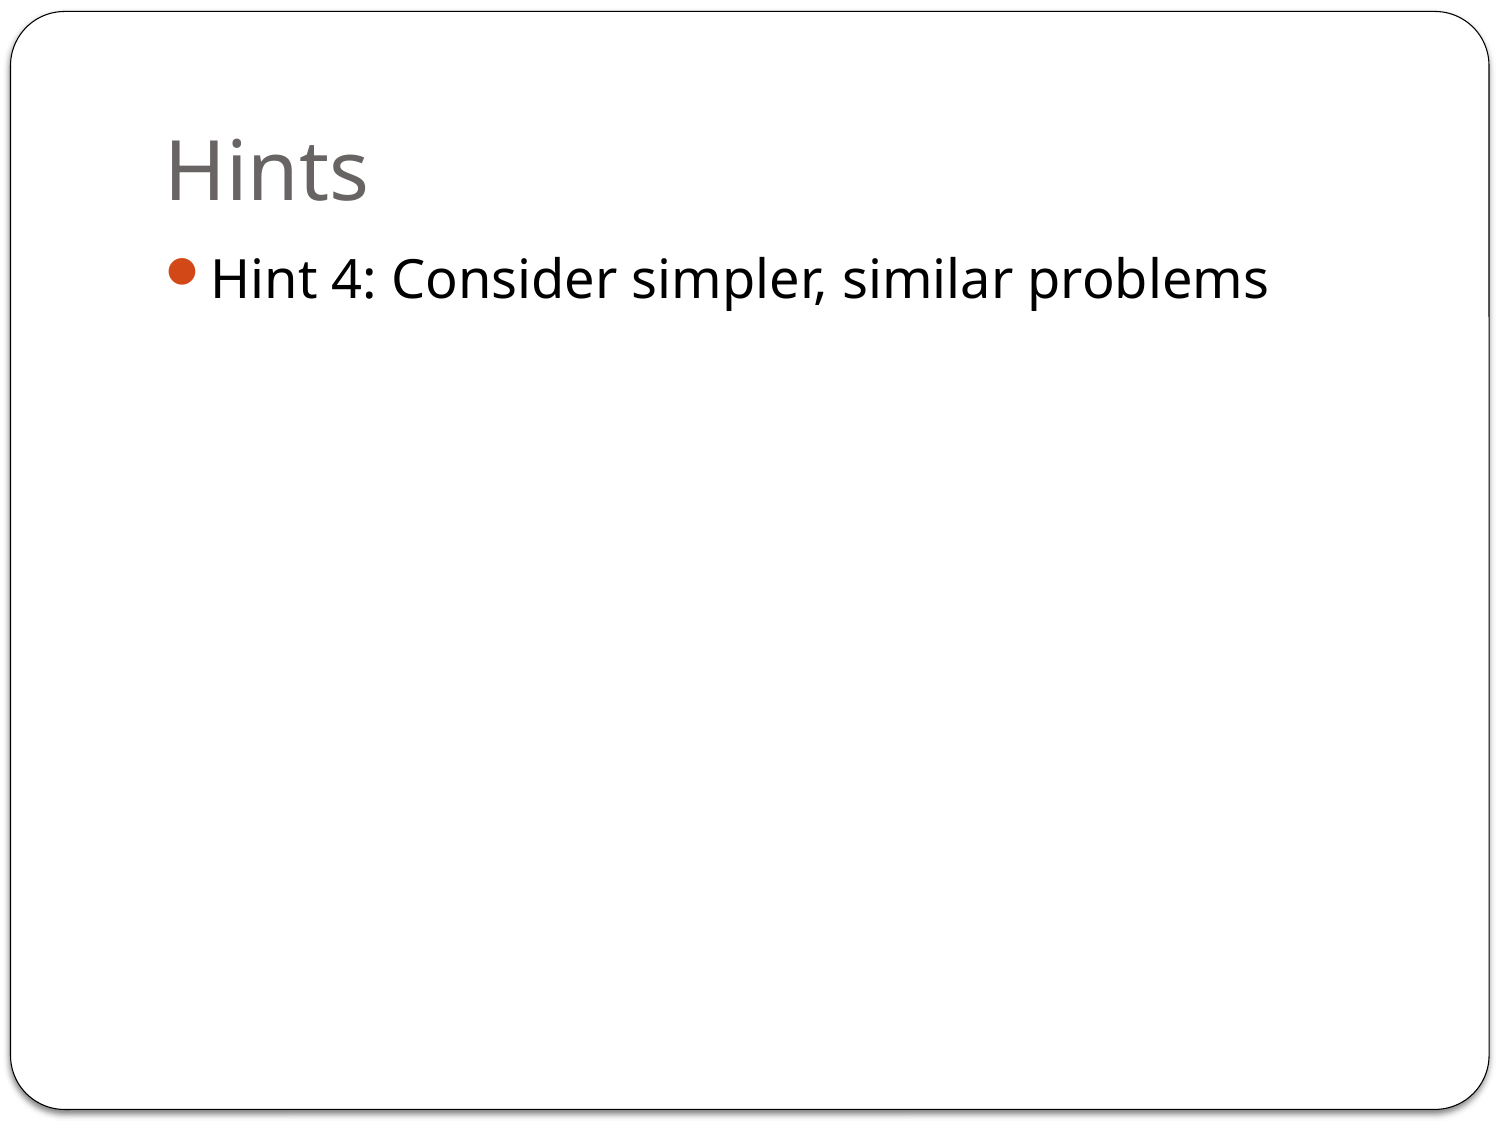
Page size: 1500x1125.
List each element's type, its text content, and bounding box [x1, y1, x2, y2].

title Hints [150, 45, 1425, 233]
list Hint 4: Consider simpler, similar problems [150, 237, 1425, 988]
